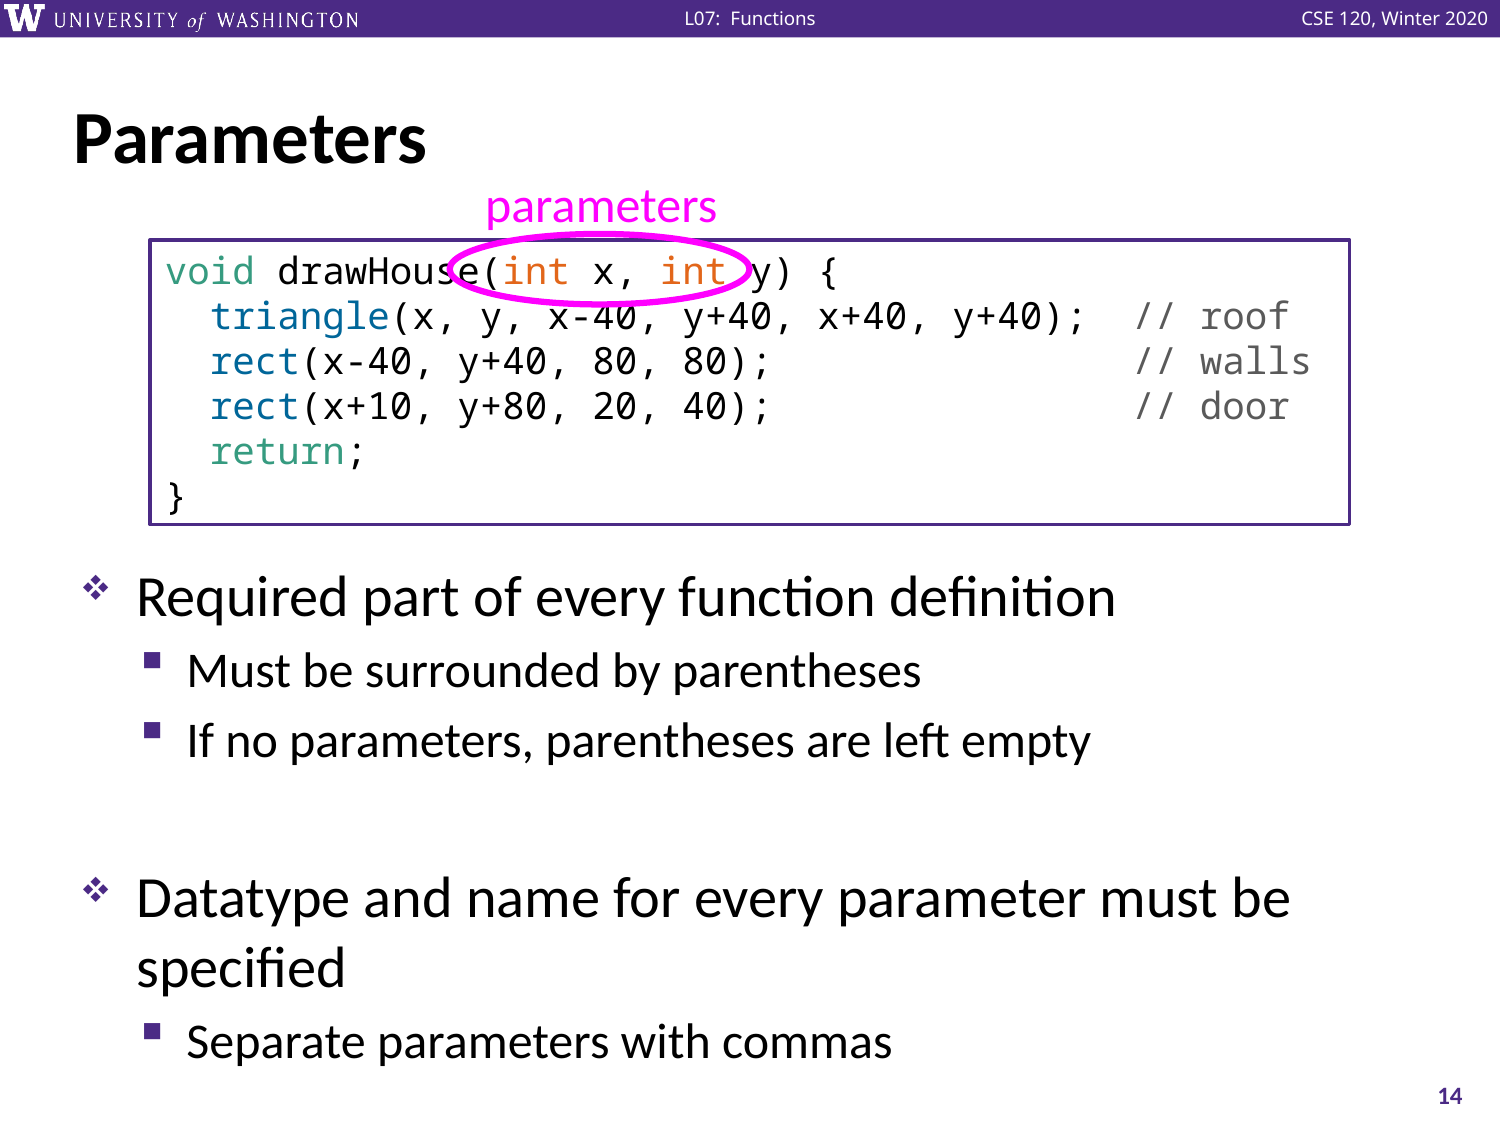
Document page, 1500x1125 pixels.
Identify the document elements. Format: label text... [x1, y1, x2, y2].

text_box [449, 240, 750, 305]
text_box parameters [451, 164, 752, 240]
slide_number 14 [1400, 1065, 1500, 1125]
title Parameters [58, 71, 1438, 197]
list Required part of every function definition Must be surrounded by parentheses If no parameters, parentheses are left empty Datatype and name for every parameter must be specified Separate parameters with commas [64, 223, 1438, 1040]
text_box void drawHouse(int x, int y) { triangle(x, y, x-40, y+40, x+40, y+40); // roof rect(x-40, y+40, 80, 80); // walls rect(x+10, y+80, 20, 40); // door return; } [149, 239, 1350, 525]
picture [4, 4, 358, 32]
